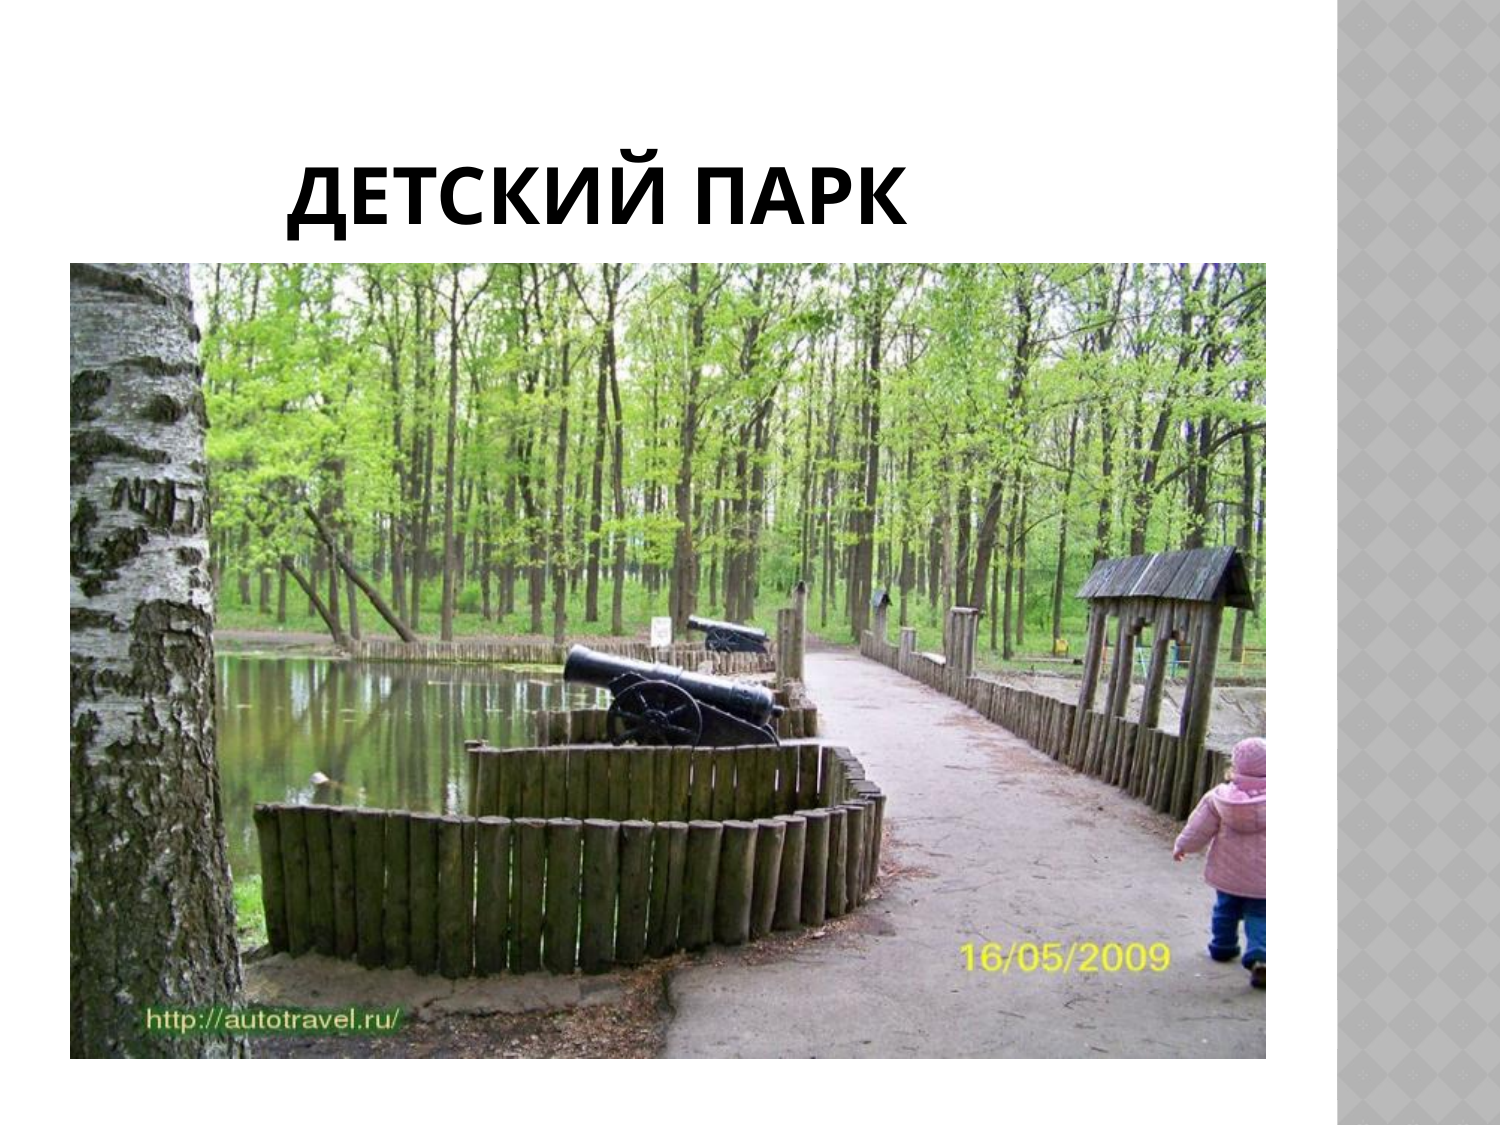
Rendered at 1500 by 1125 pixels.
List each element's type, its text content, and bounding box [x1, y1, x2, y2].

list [69, 263, 1267, 1060]
title Детский парк [75, 52, 1263, 240]
